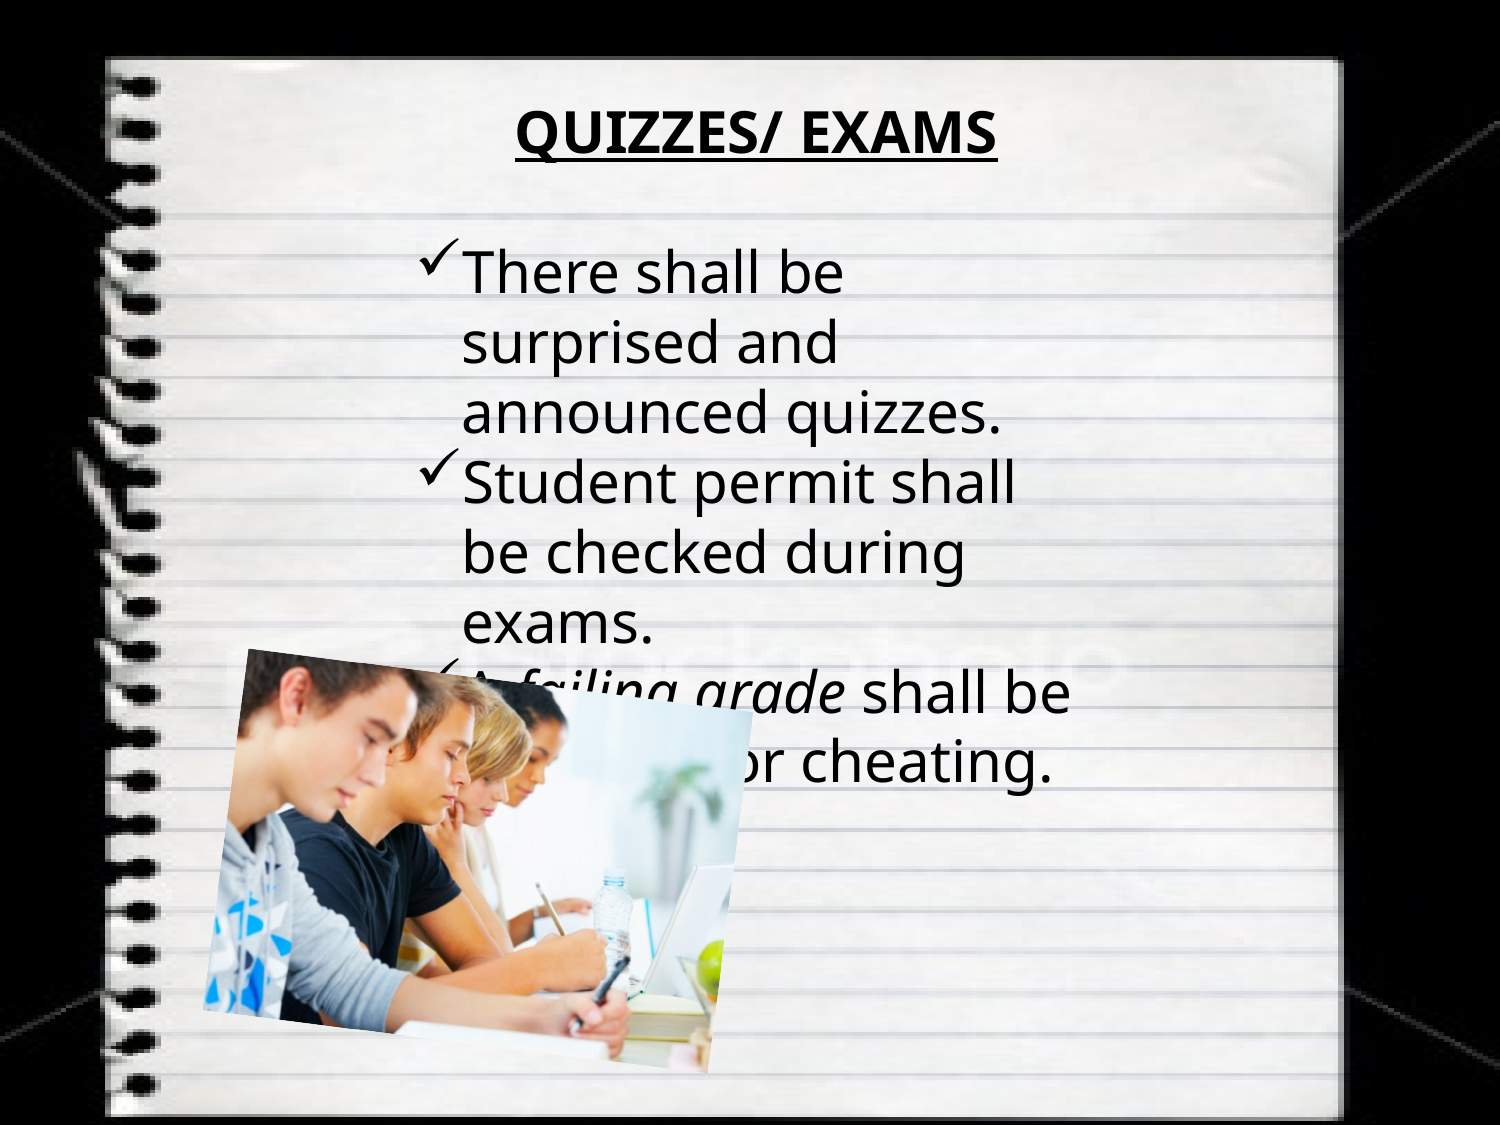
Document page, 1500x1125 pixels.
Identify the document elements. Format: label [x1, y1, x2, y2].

list [0, 0, 1500, 1125]
picture [223, 678, 732, 1043]
